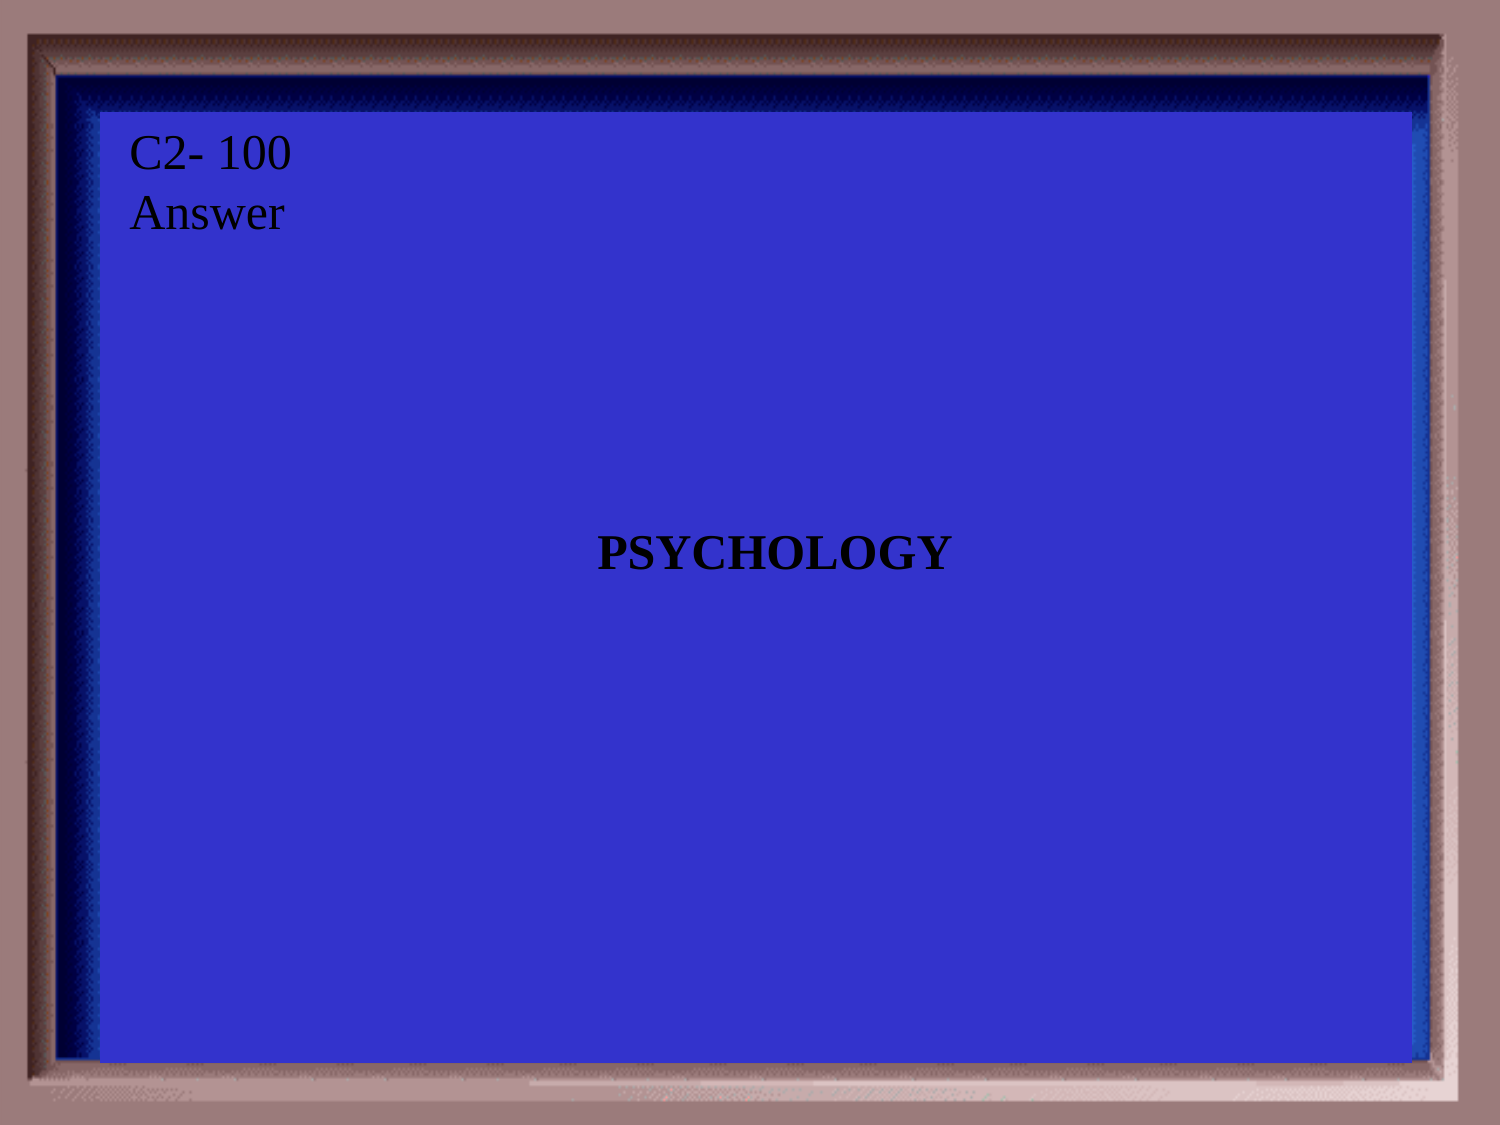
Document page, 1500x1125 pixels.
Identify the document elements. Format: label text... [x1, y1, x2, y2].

text_box [99, 112, 1413, 1063]
text_box C2- 100 Answer [114, 112, 307, 248]
text_box Psychology [125, 512, 1425, 648]
picture [0, 0, 1500, 1125]
